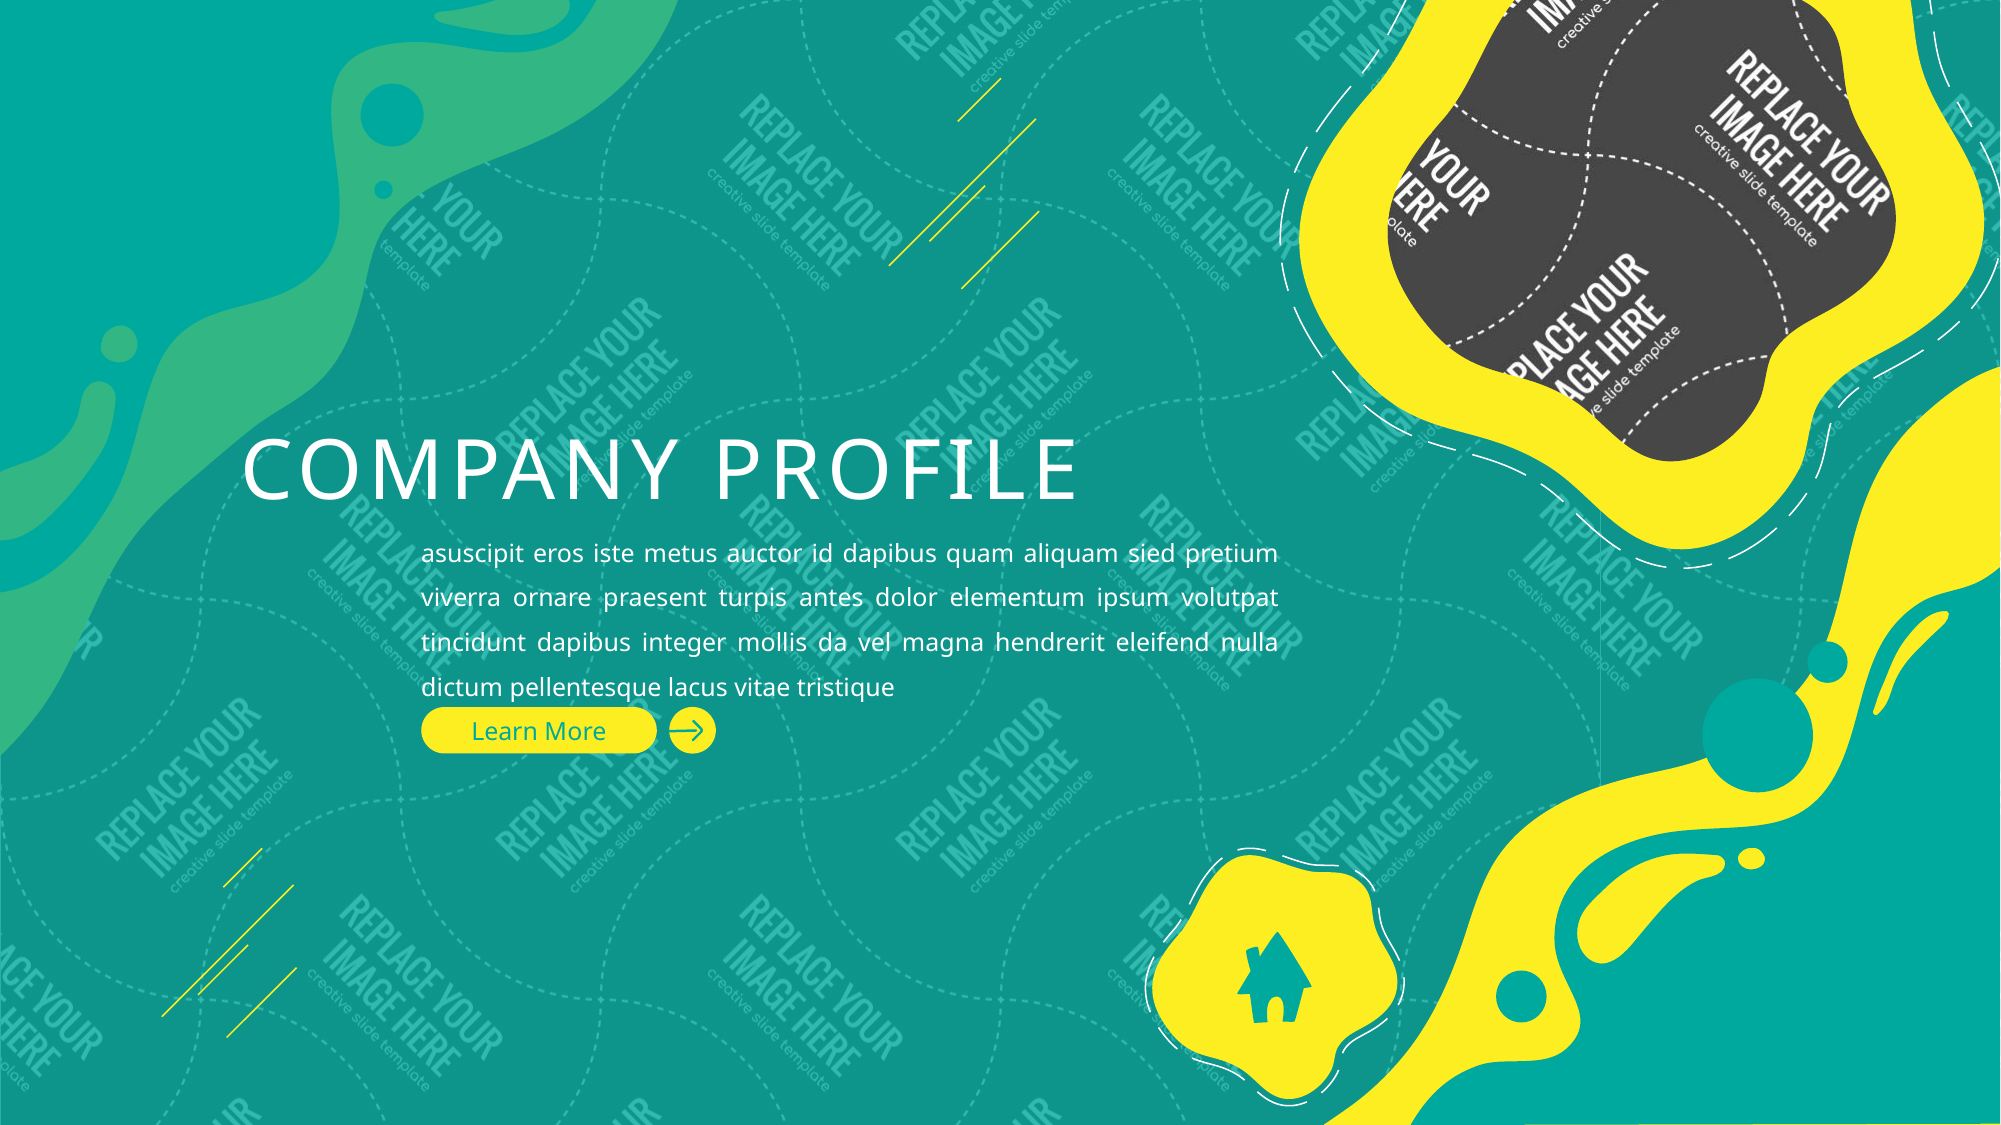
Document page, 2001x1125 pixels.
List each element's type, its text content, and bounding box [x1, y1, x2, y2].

text_box COMPANY PROFILE [679, 365, 1080, 516]
text_box asuscipit eros iste metus auctor id dapibus quam aliquam sied pretium viverra ornare praesent turpis antes dolor elementum ipsum volutpat tincidunt dapibus integer mollis da vel magna hendrerit eleifend nulla dictum pellentesque lacus vitae tristique [679, 522, 1281, 702]
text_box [888, 78, 1039, 289]
text_box [1237, 931, 1312, 1023]
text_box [0, 0, 679, 756]
text_box [1299, 0, 1985, 550]
text_box [1410, 567, 2000, 1125]
text_box [1280, 0, 2000, 569]
text_box [679, 705, 717, 755]
text_box [1145, 848, 1405, 1106]
text_box [679, 729, 698, 733]
text_box [1152, 855, 1398, 1100]
text_box [1323, 366, 2000, 1125]
text_box [1387, 0, 1896, 462]
text_box [0, 0, 2000, 1125]
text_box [161, 848, 297, 1038]
text_box [691, 719, 703, 742]
